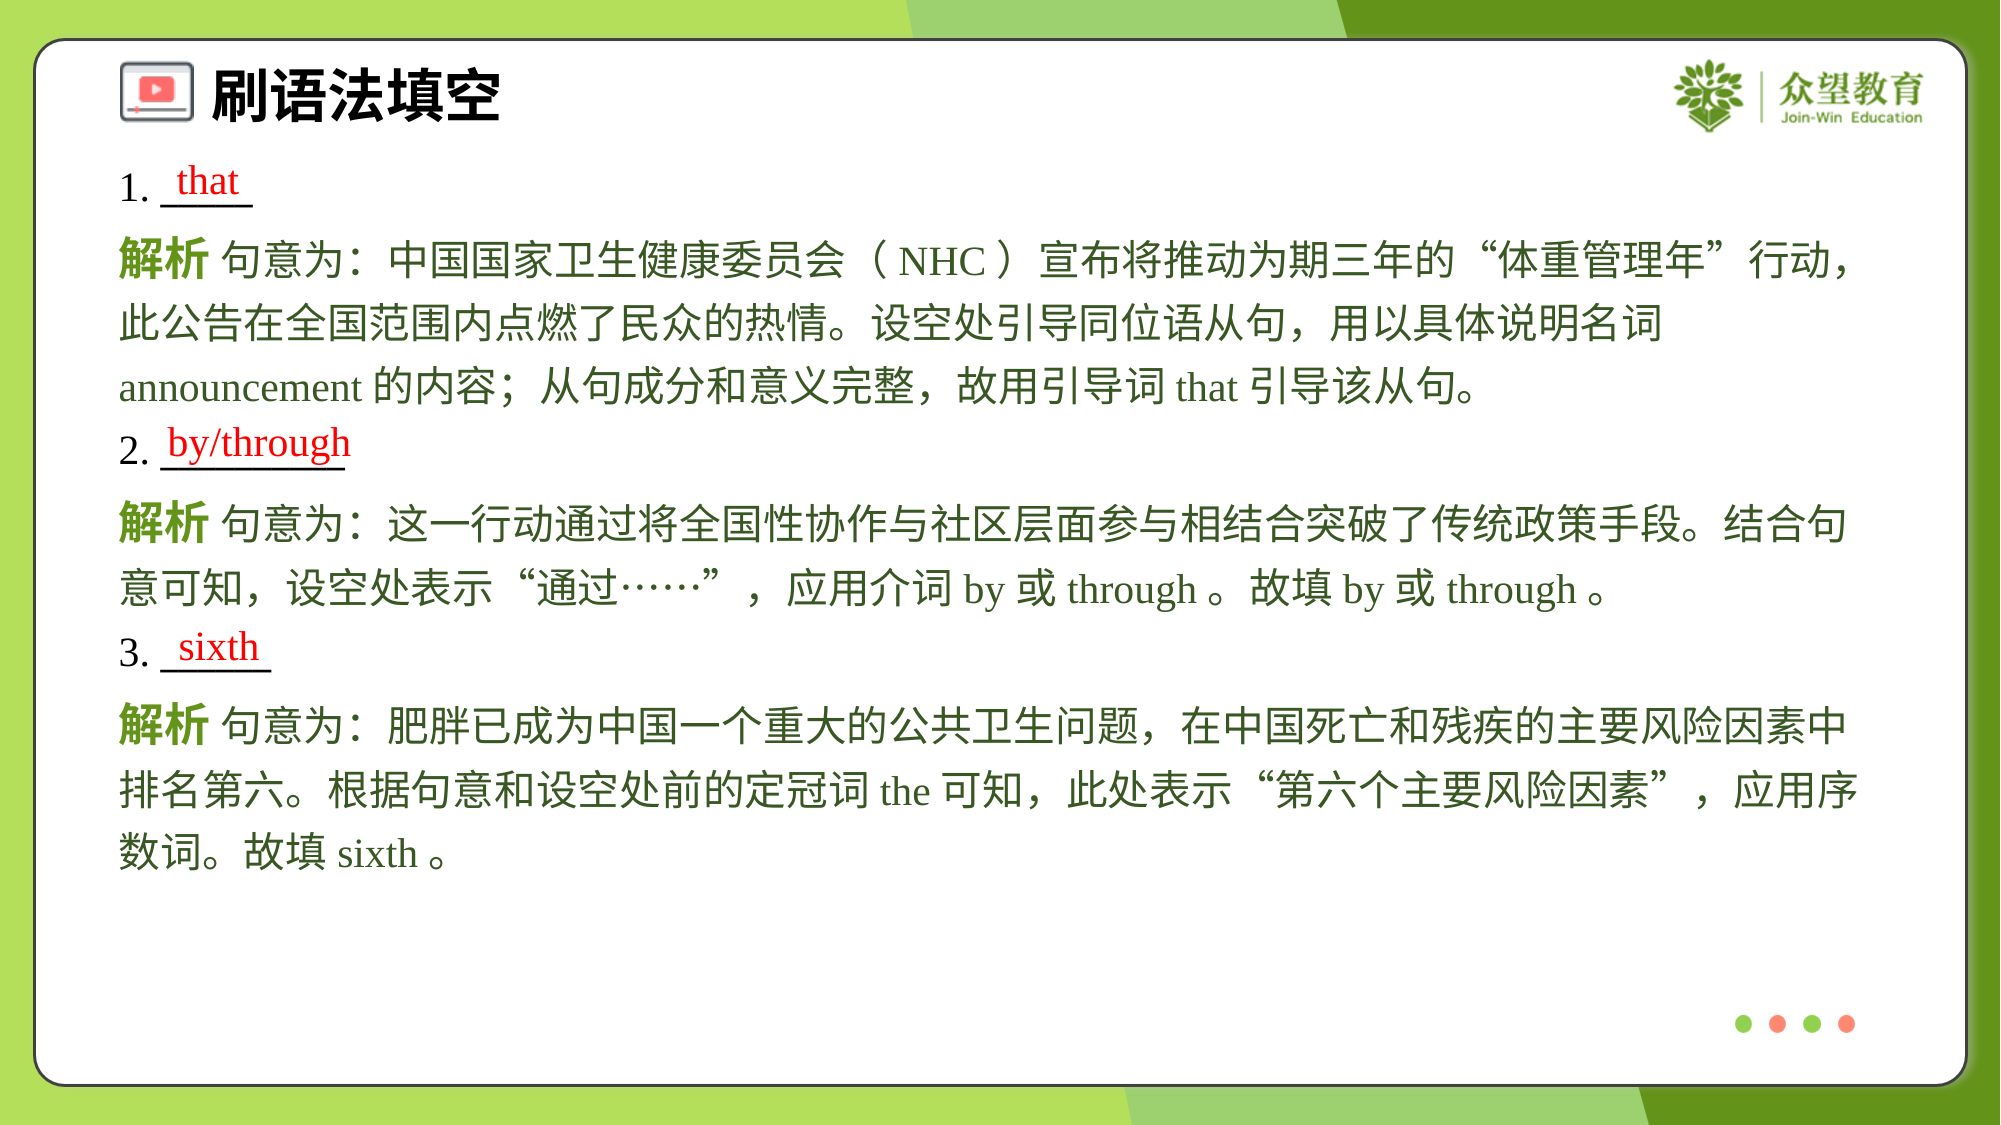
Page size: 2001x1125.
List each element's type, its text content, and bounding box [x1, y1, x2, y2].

text_box 3. ______ [118, 612, 1883, 670]
text_box by/through [163, 402, 356, 460]
text_box that [172, 140, 244, 199]
text_box 2. __________ [118, 410, 1883, 468]
text_box 解析 句意为：中国国家卫生健康委员会（NHC）宣布将推动为期三年的“体重管理年”行动，此公告在全国范围内点燃了民众的热情。设空处引导同位语从句，用以具体说明名词announcement的内容；从句成分和意义完整，故用引导词that引导该从句。 [118, 215, 1883, 405]
text_box 1. _____ [118, 146, 1883, 204]
picture [0, 0, 2000, 1125]
text_box 解析 句意为：这一行动通过将全国性协作与社区层面参与相结合突破了传统政策手段。结合句意可知，设空处表示“通过……”，应用介词by或through。故填by或through。 [118, 480, 1883, 607]
text_box sixth [174, 606, 265, 665]
text_box 解析 句意为：肥胖已成为中国一个重大的公共卫生问题，在中国死亡和残疾的主要风险因素中排名第六。根据句意和设空处前的定冠词the可知，此处表示“第六个主要风险因素”，应用序数词。故填sixth。 [118, 682, 1883, 872]
